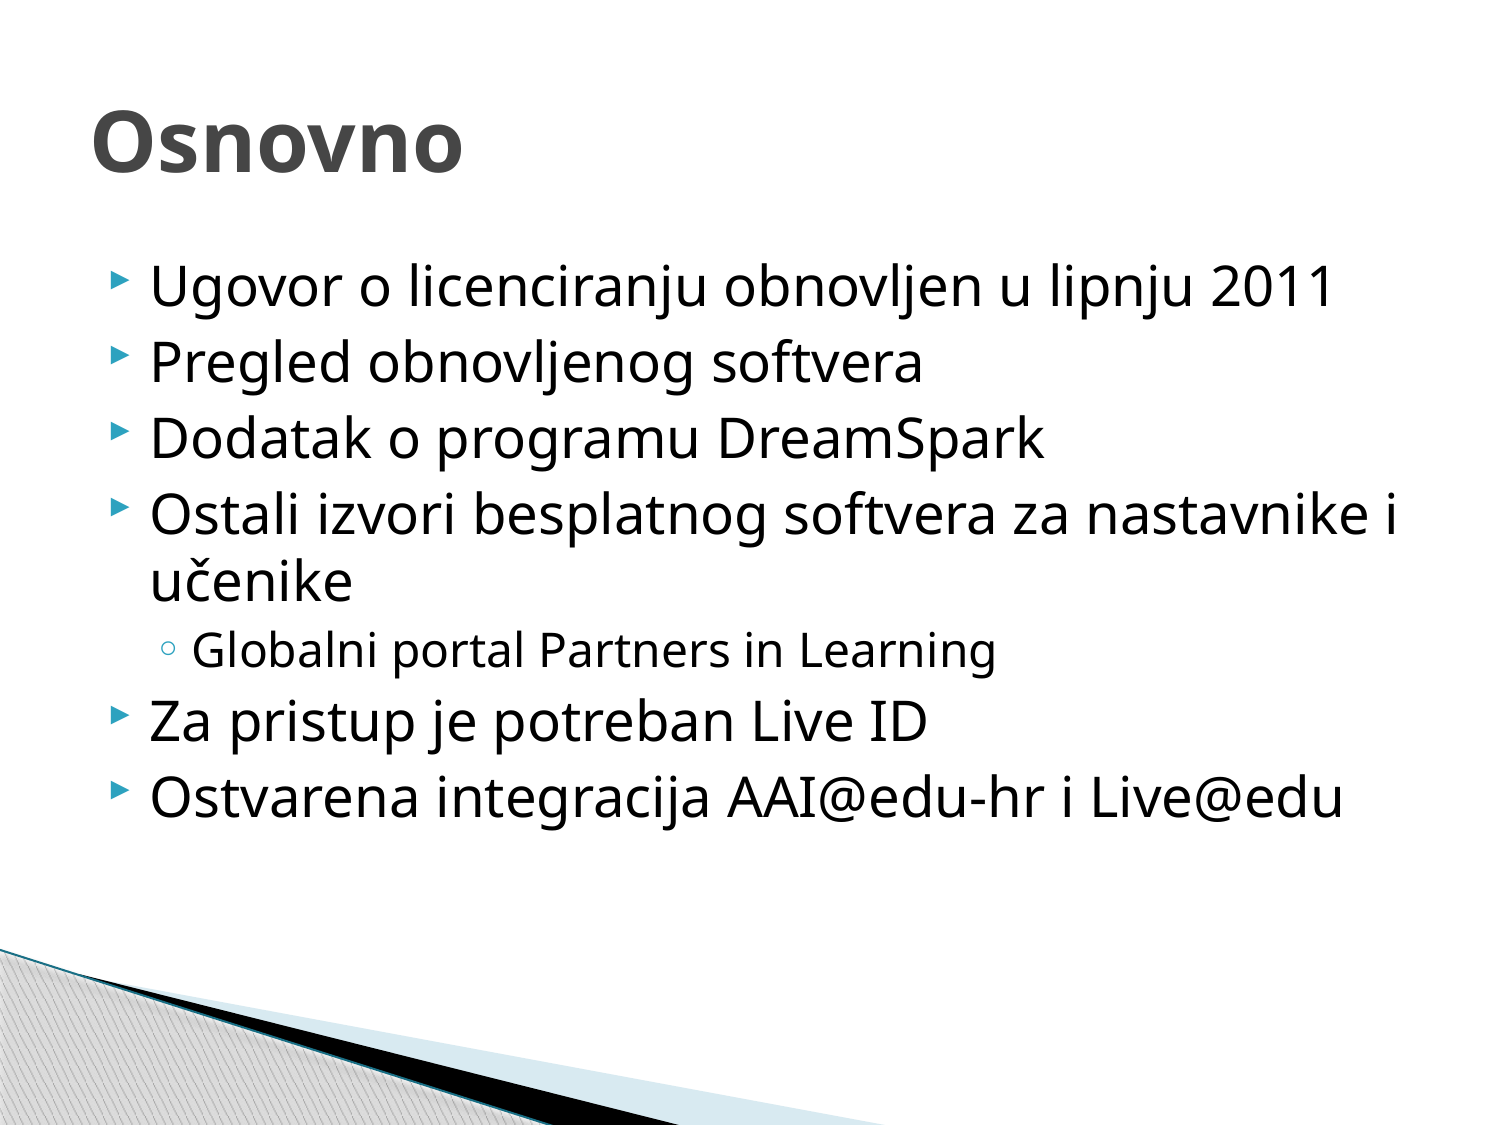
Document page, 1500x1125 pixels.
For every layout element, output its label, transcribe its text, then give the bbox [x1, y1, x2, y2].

title Osnovno [75, 45, 1425, 233]
list Ugovor o licenciranju obnovljen u lipnju 2011 Pregled obnovljenog softvera Dodatak o programu DreamSpark Ostali izvori besplatnog softvera za nastavnike i učenike Globalni portal Partners in Learning Za pristup je potreban Live ID Ostvarena integracija AAI@edu-hr i Live@edu [75, 243, 1425, 986]
